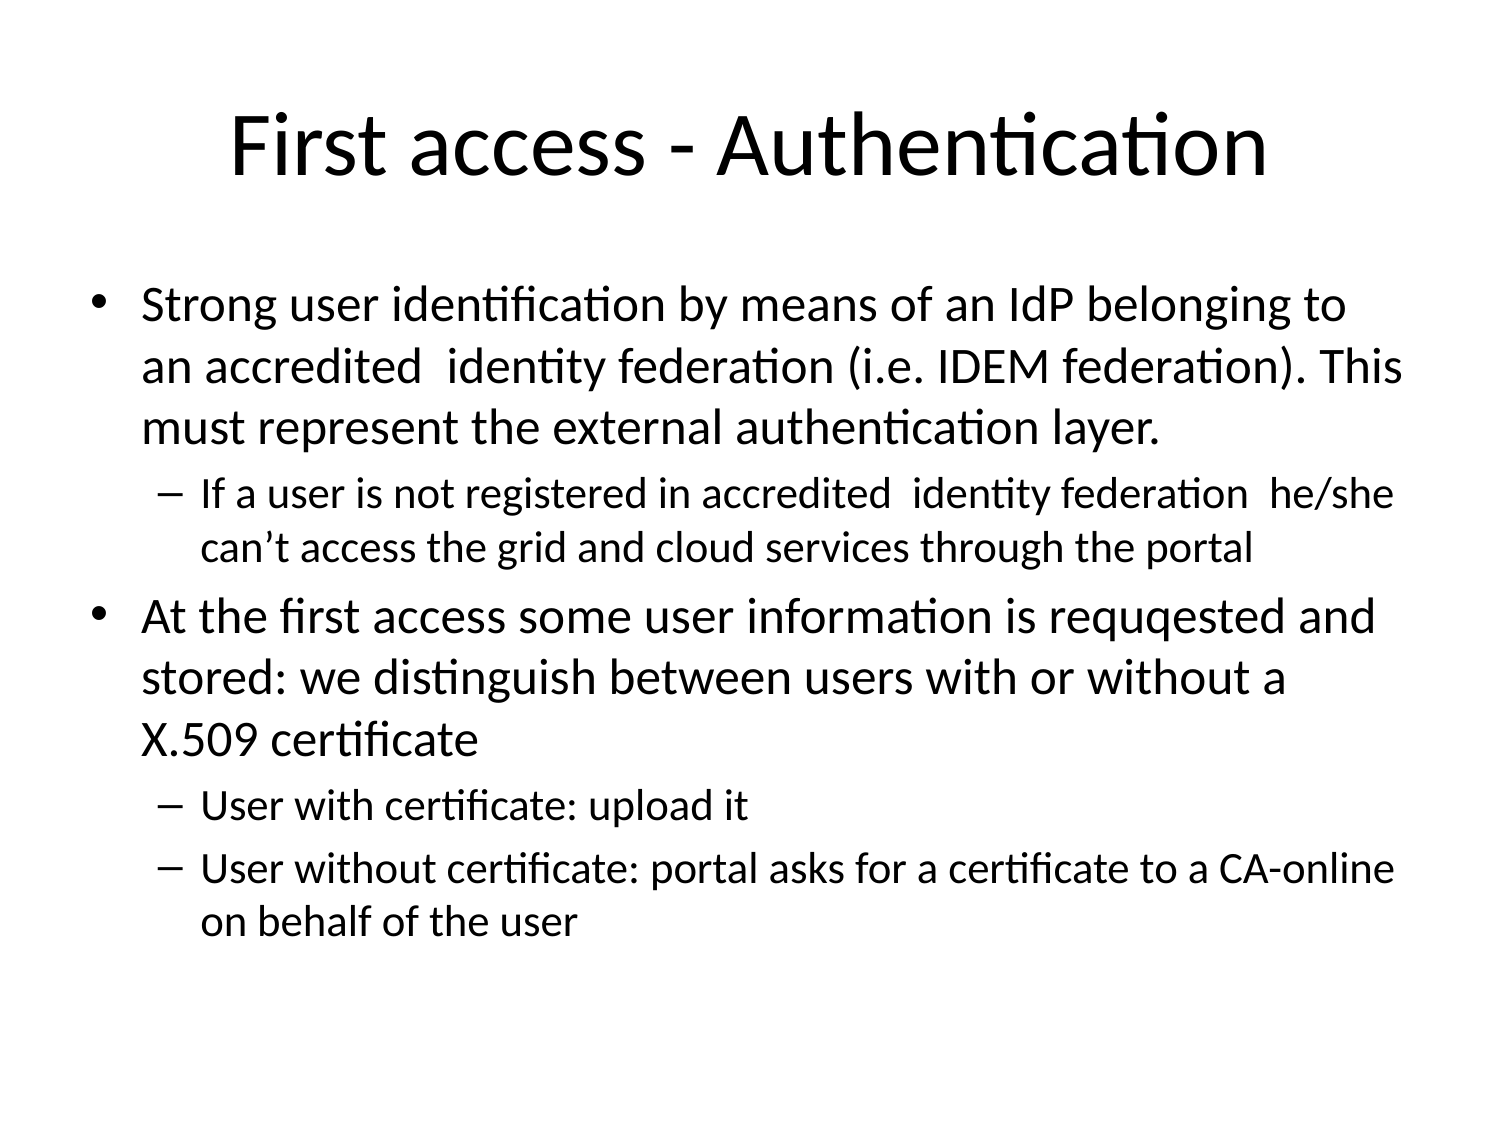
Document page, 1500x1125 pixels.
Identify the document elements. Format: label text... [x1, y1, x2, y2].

title First access - Authentication [75, 45, 1425, 233]
list Strong user identification by means of an IdP belonging to an accredited identity federation (i.e. IDEM federation). This must represent the external authentication layer. If a user is not registered in accredited identity federation he/she can’t access the grid and cloud services through the portal At the first access some user information is requqested and stored: we distinguish between users with or without a X.509 certificate User with certificate: upload it User without certificate: portal asks for a certificate to a CA-online on behalf of the user [75, 262, 1425, 1005]
